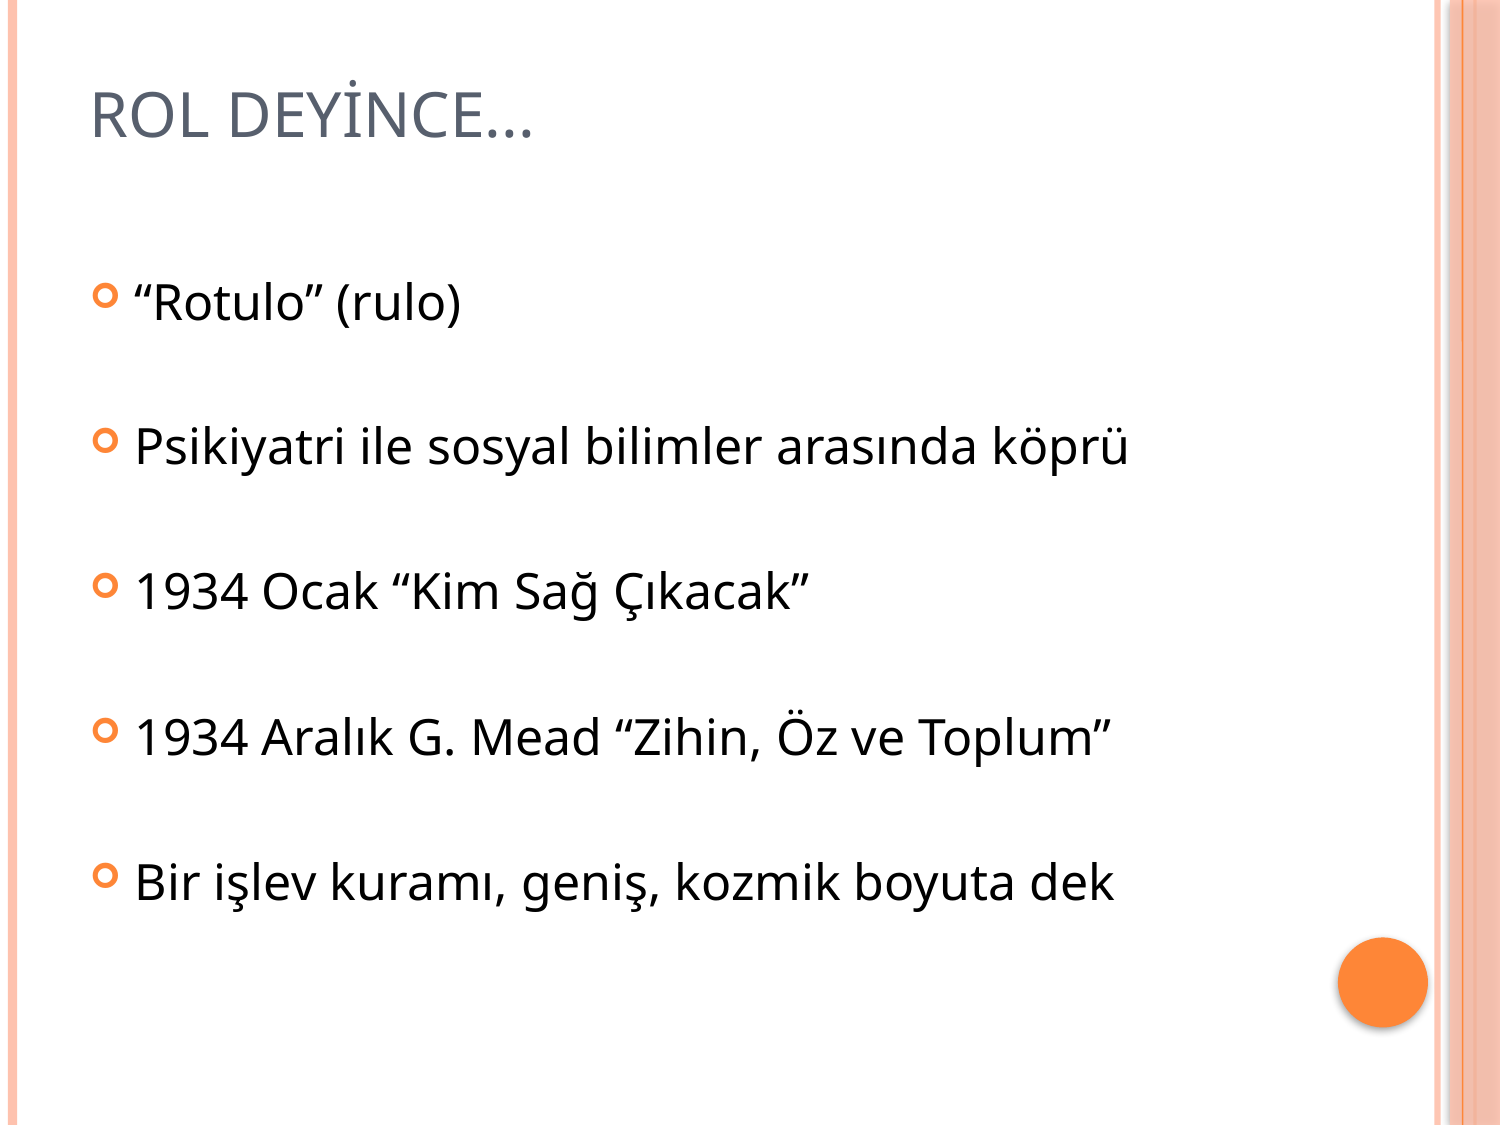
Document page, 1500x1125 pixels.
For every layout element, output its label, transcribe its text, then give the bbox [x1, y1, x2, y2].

title Rol deyince... [75, 45, 1300, 233]
list “Rotulo” (rulo) Psikiyatri ile sosyal bilimler arasında köprü 1934 Ocak “Kim Sağ Çıkacak” 1934 Aralık G. Mead “Zihin, Öz ve Toplum” Bir işlev kuramı, geniş, kozmik boyuta dek [75, 262, 1300, 1062]
